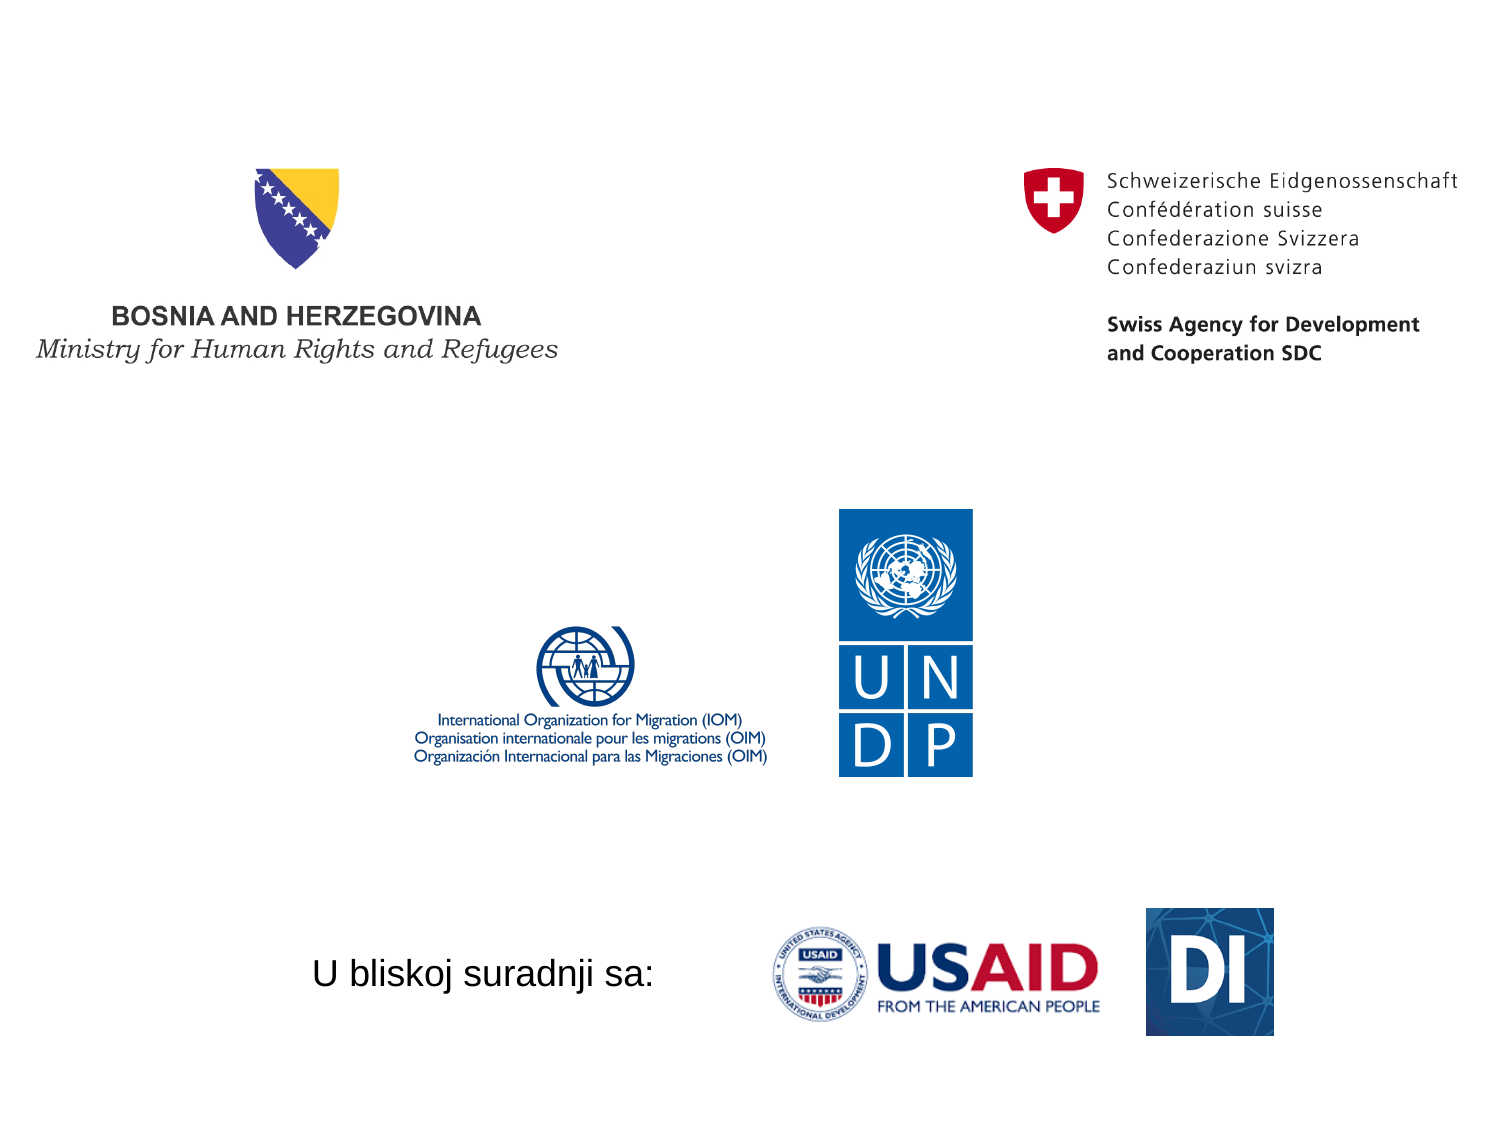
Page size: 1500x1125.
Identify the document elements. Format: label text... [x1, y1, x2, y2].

picture [35, 168, 558, 364]
picture [1024, 168, 1457, 364]
picture [412, 624, 769, 768]
picture [1145, 908, 1274, 1036]
text_box U bliskoj suradnji sa: [297, 941, 670, 1002]
picture [724, 896, 1144, 1059]
picture [839, 509, 973, 778]
